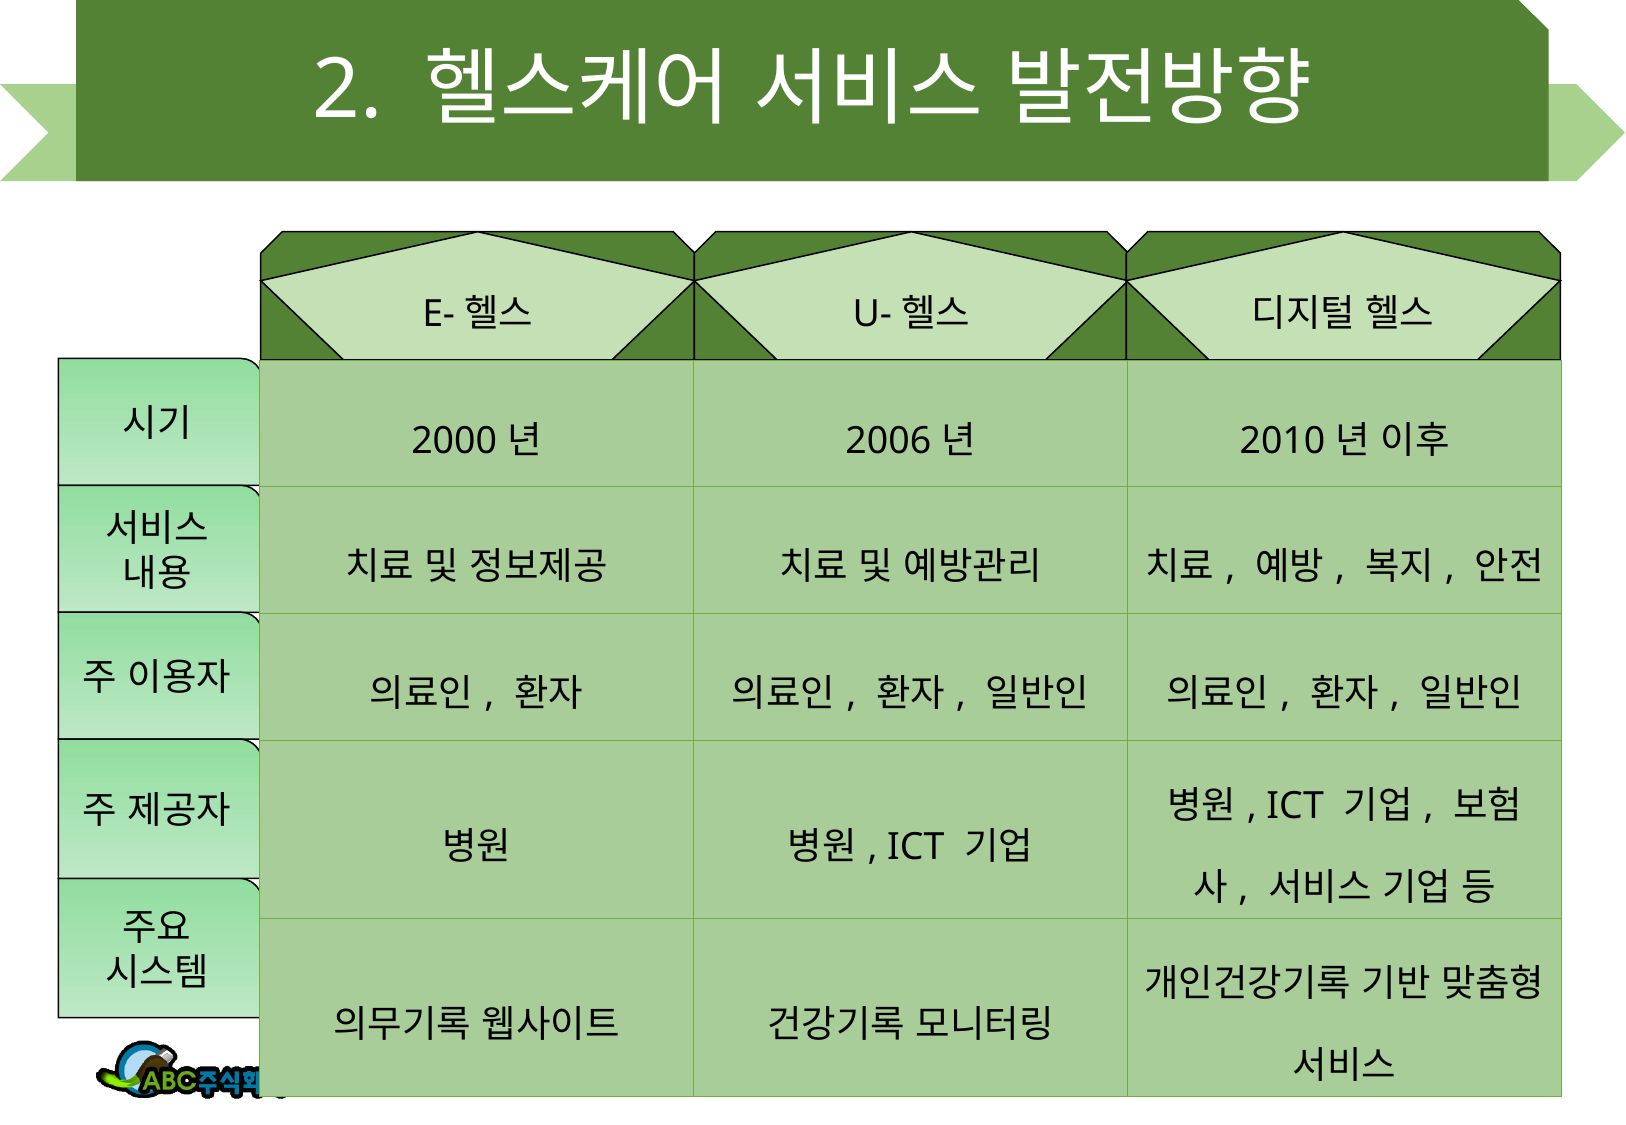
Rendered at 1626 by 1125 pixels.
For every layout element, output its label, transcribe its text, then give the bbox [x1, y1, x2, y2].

table_header 2000년 [260, 361, 693, 486]
table_cell 치료, 예방, 복지, 안전 [1128, 487, 1561, 613]
text_box 빵ㄹ [259, 230, 476, 279]
slide_number 4 [1147, 1097, 1514, 1103]
text_box 주 이용자 [57, 611, 259, 741]
text_box 빵ㄹ [693, 230, 909, 279]
text_box U-헬스 [692, 230, 1125, 360]
table_cell 건강기록 모니터링 [694, 919, 1127, 1096]
text_box 주 제공자 [57, 738, 259, 880]
table_cell 치료 및 정보제공 [260, 487, 693, 613]
table_header 2010년 이후 [1128, 361, 1561, 486]
table_cell 병원 [260, 741, 693, 918]
picture [87, 1034, 295, 1103]
text_box 시기 [57, 357, 259, 487]
text_box 빵ㄹ [1125, 230, 1341, 279]
text_box 빵ㄹ [1048, 287, 1125, 360]
table_cell 병원, ICT 기업, 보험사, 서비스 기업 등 [1128, 741, 1561, 918]
text_box 빵ㄹ [913, 230, 1127, 278]
table_cell 의료인, 환자, 일반인 [1128, 614, 1561, 740]
table_cell 치료 및 예방관리 [694, 487, 1127, 613]
text_box 서비스 내용 [57, 484, 259, 614]
table_cell 개인건강기록 기반 맞춤형 서비스 [1128, 919, 1561, 1096]
text_box 디지털 헬스 [1124, 230, 1563, 360]
text_box 빵ㄹ [1345, 230, 1562, 279]
text_box 빵ㄹ [480, 230, 694, 279]
table_cell 의료인, 환자, 일반인 [694, 614, 1127, 740]
table_cell 의료인, 환자 [260, 614, 693, 740]
text_box 빵ㄹ [615, 285, 693, 360]
table_header 2006년 [694, 361, 1127, 486]
table_cell 병원, ICT 기업 [694, 741, 1127, 918]
text_box 주요 시스템 [57, 880, 259, 1019]
text_box 빵ㄹ [693, 282, 774, 360]
text_box E-헬스 [258, 230, 693, 360]
text_box 빵ㄹ [1480, 282, 1562, 360]
text_box 빵ㄹ [259, 282, 341, 360]
text_box 빵ㄹ [1125, 282, 1206, 360]
title 2. 헬스케어 서비스 발전방향 [0, 0, 1625, 182]
table_cell 의무기록 웹사이트 [260, 919, 693, 1096]
